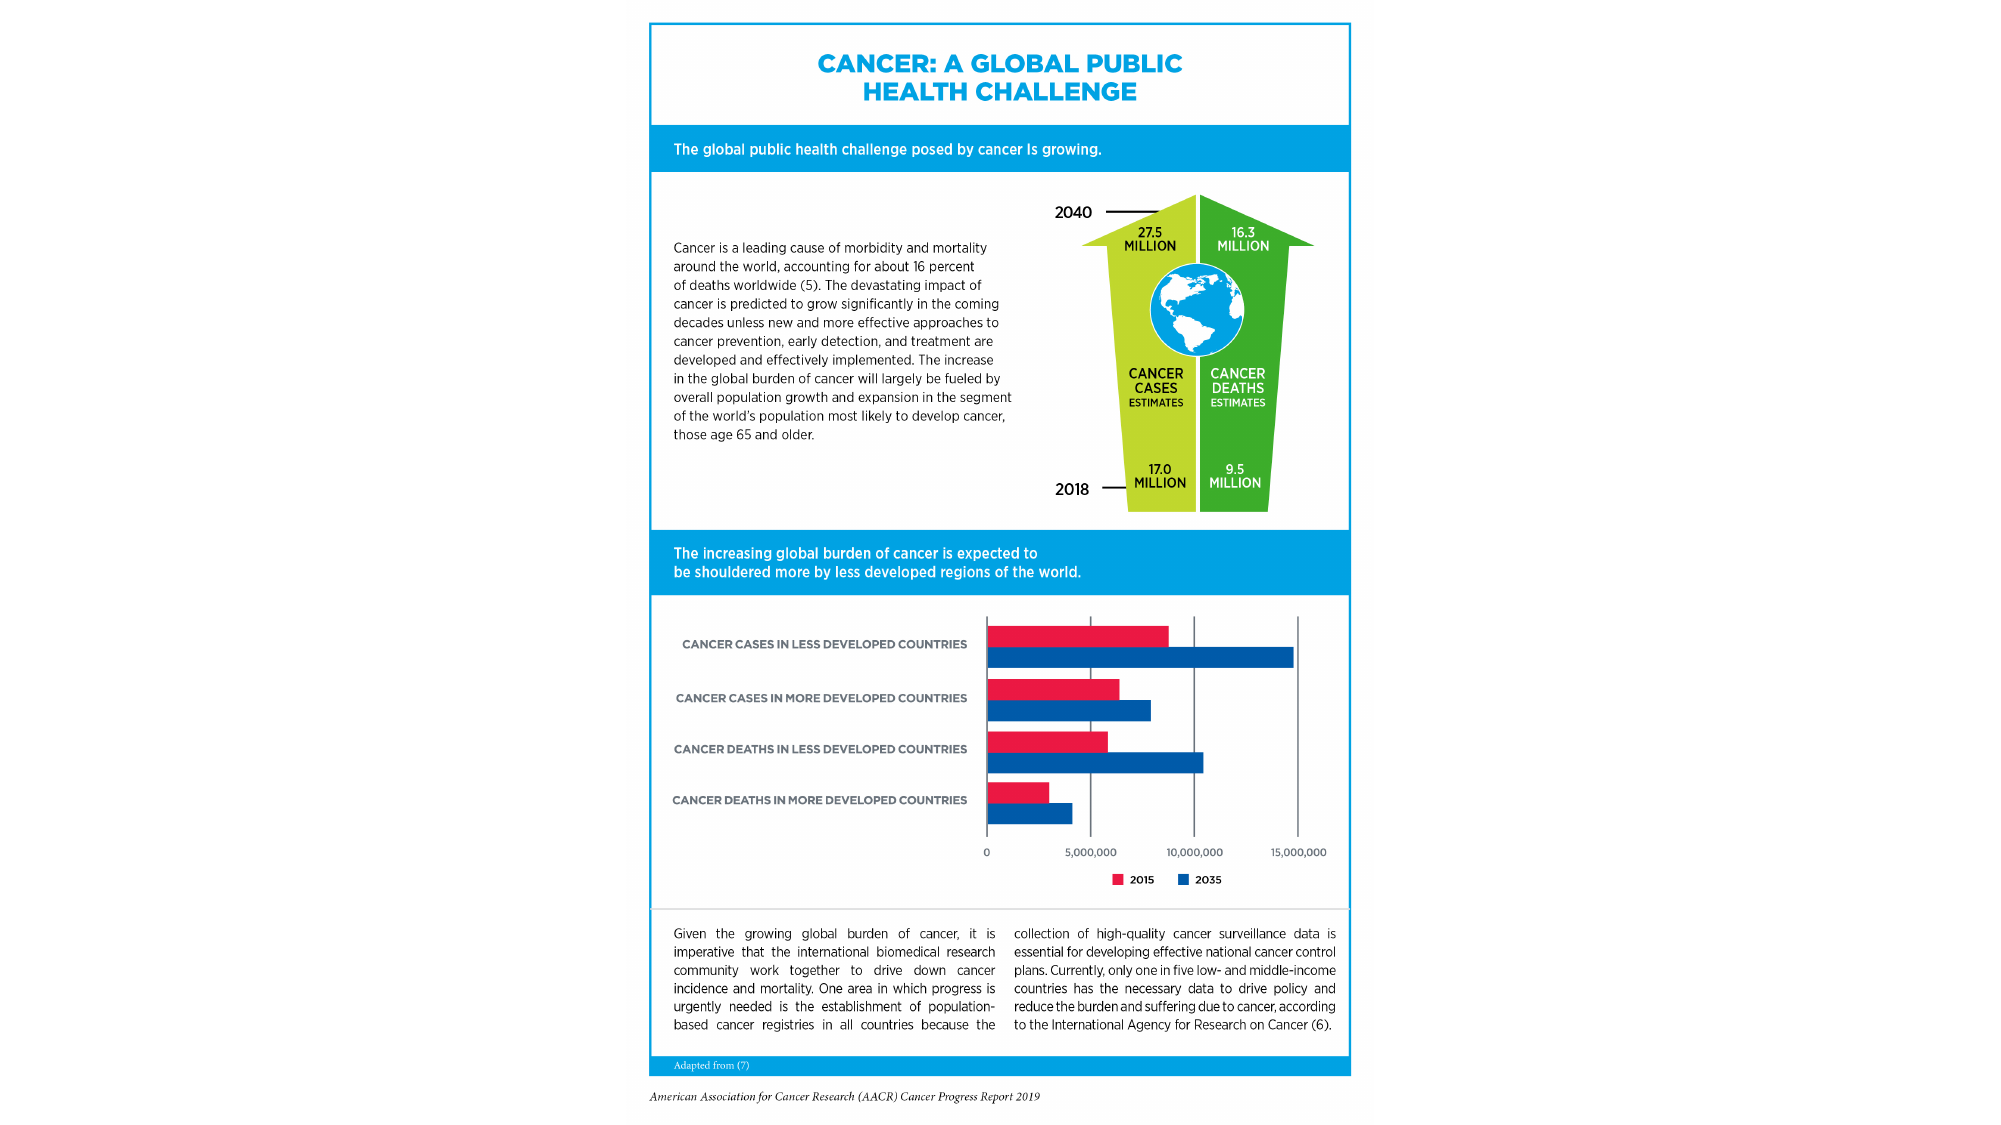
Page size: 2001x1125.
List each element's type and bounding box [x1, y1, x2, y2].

picture [626, 0, 1374, 1125]
